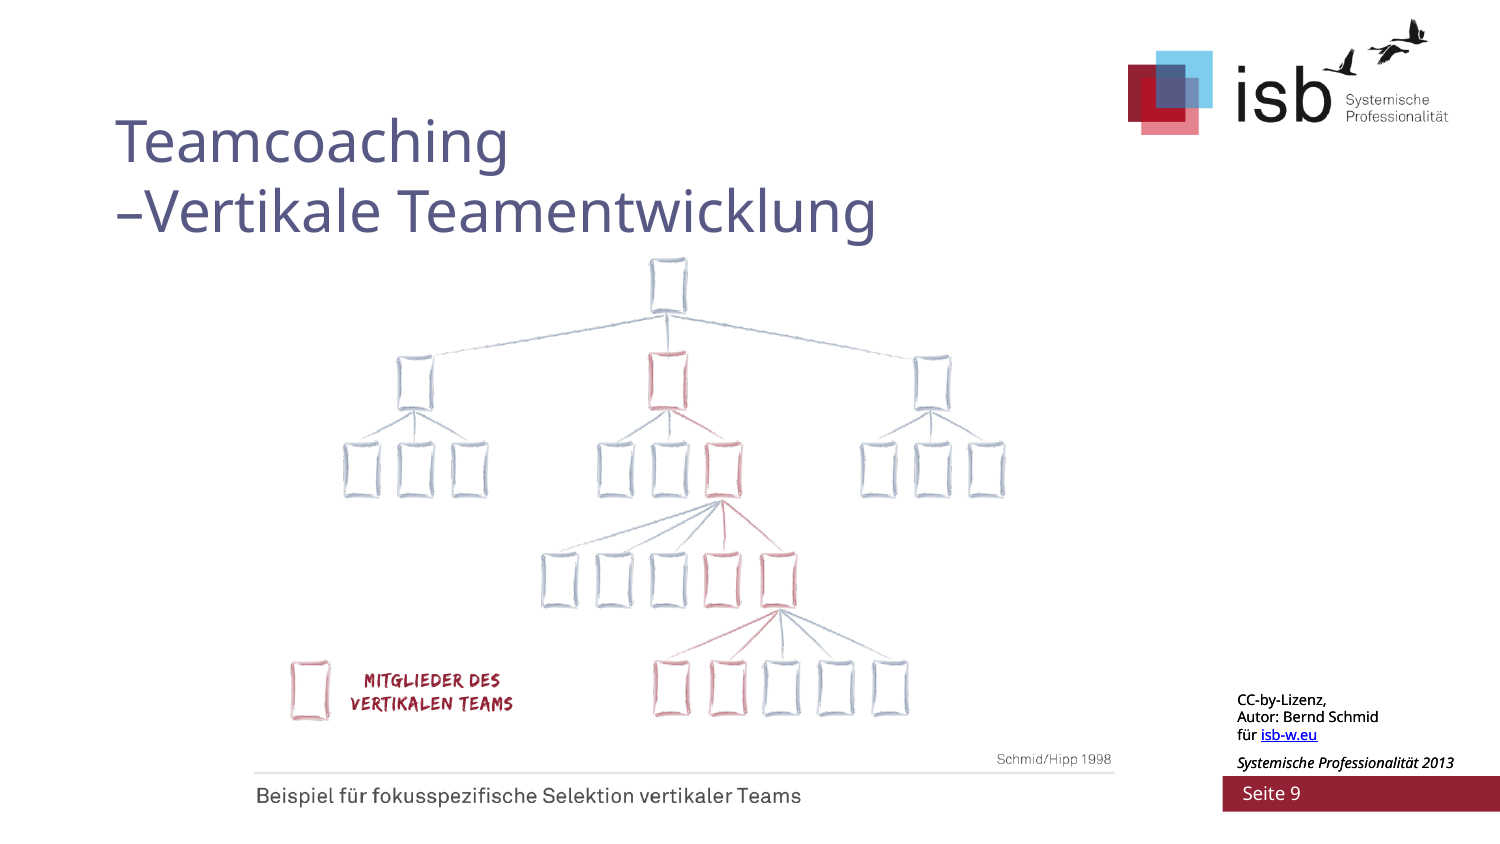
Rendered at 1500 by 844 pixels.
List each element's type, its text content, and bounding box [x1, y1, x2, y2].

picture [1128, 14, 1461, 139]
picture [229, 220, 1135, 824]
title Teamcoaching –Vertikale Teamentwicklung [100, 67, 1223, 281]
text_box CC-by-Lizenz, Autor: Bernd Schmid für isb-w.eu Systemische Professionalität 2013 [1222, 543, 1500, 844]
